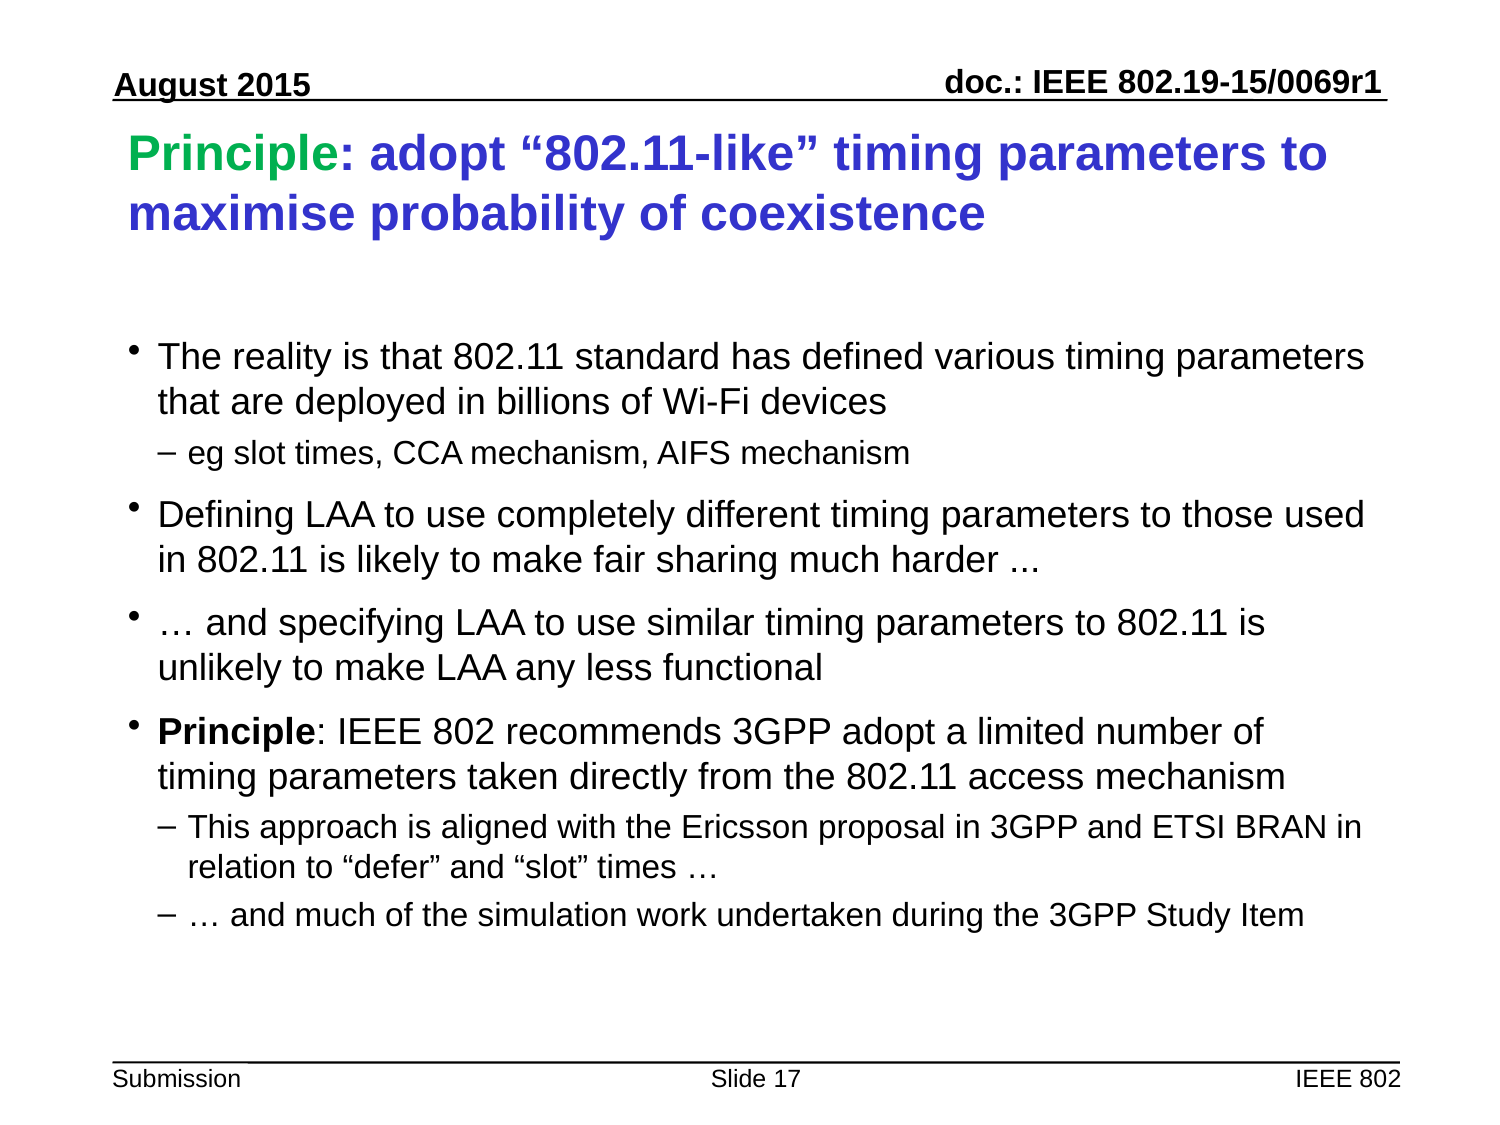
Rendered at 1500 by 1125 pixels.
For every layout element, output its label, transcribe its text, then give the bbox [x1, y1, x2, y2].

list The reality is that 802.11 standard has defined various timing parameters that are deployed in billions of Wi-Fi devices eg slot times, CCA mechanism, AIFS mechanism Defining LAA to use completely different timing parameters to those used in 802.11 is likely to make fair sharing much harder ... … and specifying LAA to use similar timing parameters to 802.11 is unlikely to make LAA any less functional Principle: IEEE 802 recommends 3GPP adopt a limited number of timing parameters taken directly from the 802.11 access mechanism This approach is aligned with the Ericsson proposal in 3GPP and ETSI BRAN in relation to “defer” and “slot” times … … and much of the simulation work undertaken during the 3GPP Study Item [112, 324, 1388, 1000]
title Principle: adopt “802.11-like” timing parameters to maximise probability of coexistence [112, 112, 1388, 288]
slide_number Slide 17 [709, 1061, 803, 1093]
footer IEEE 802 [1294, 1061, 1402, 1093]
